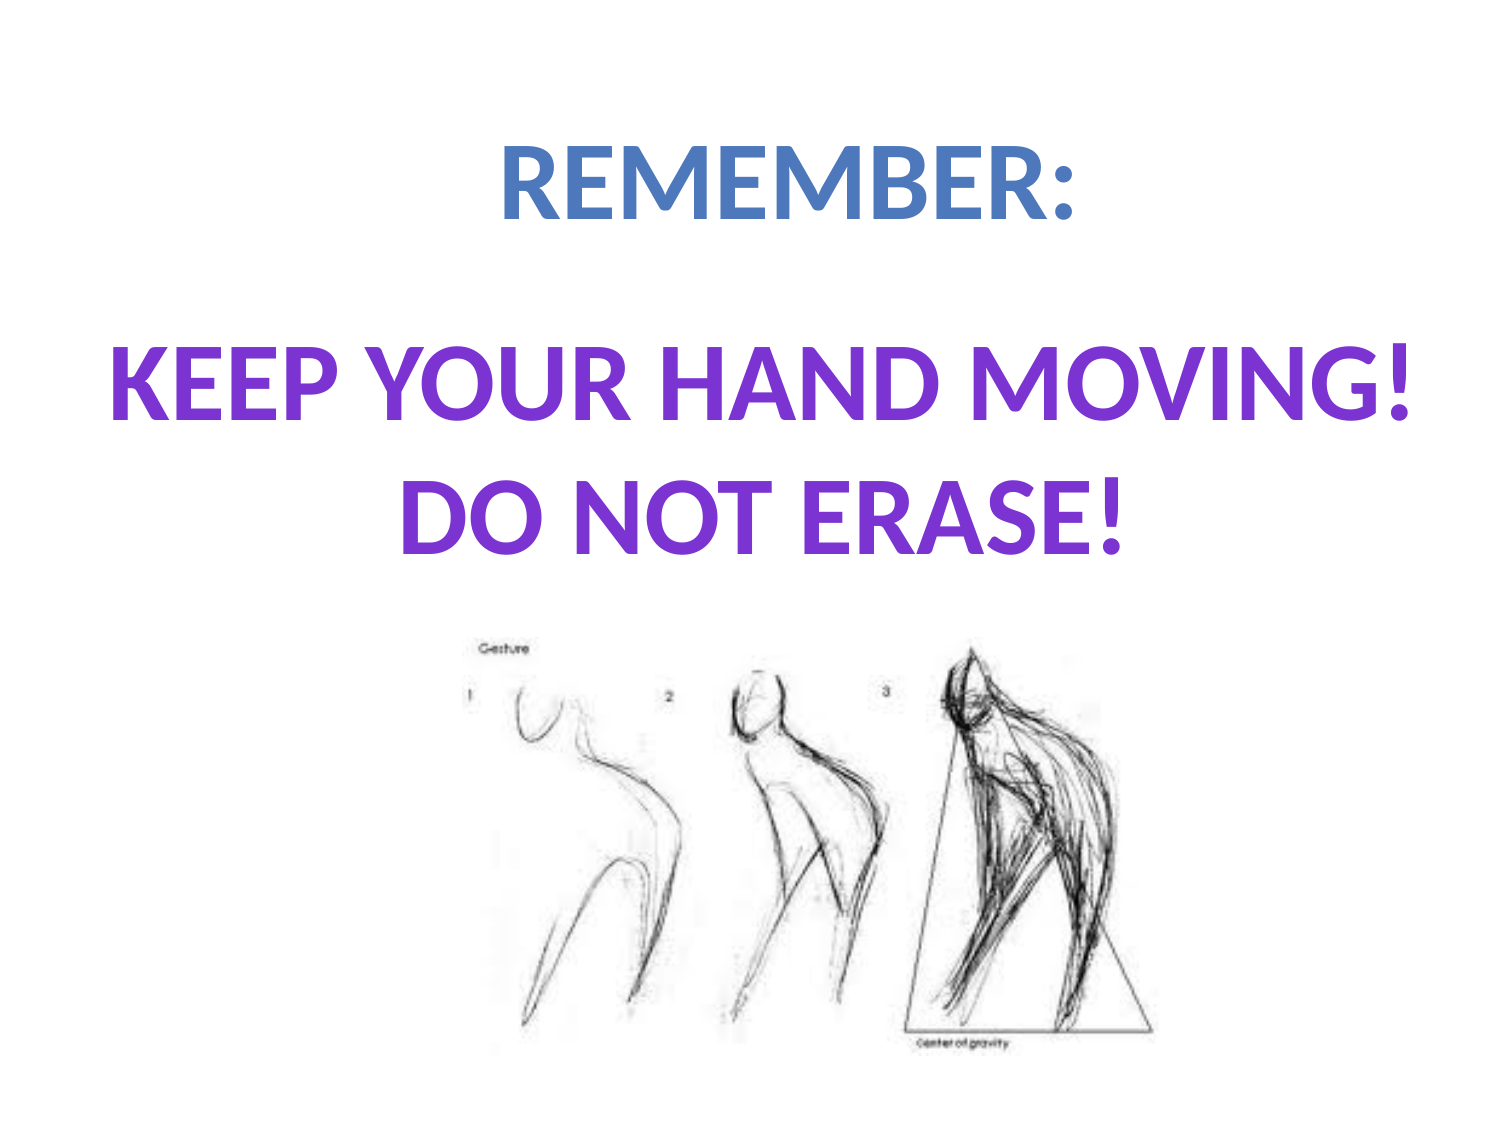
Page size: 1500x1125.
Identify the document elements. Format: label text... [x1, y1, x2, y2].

picture [462, 637, 1164, 1056]
text_box Remember: [483, 99, 1096, 250]
text_box Keep your hand moving! Do not erase! [93, 299, 1435, 585]
